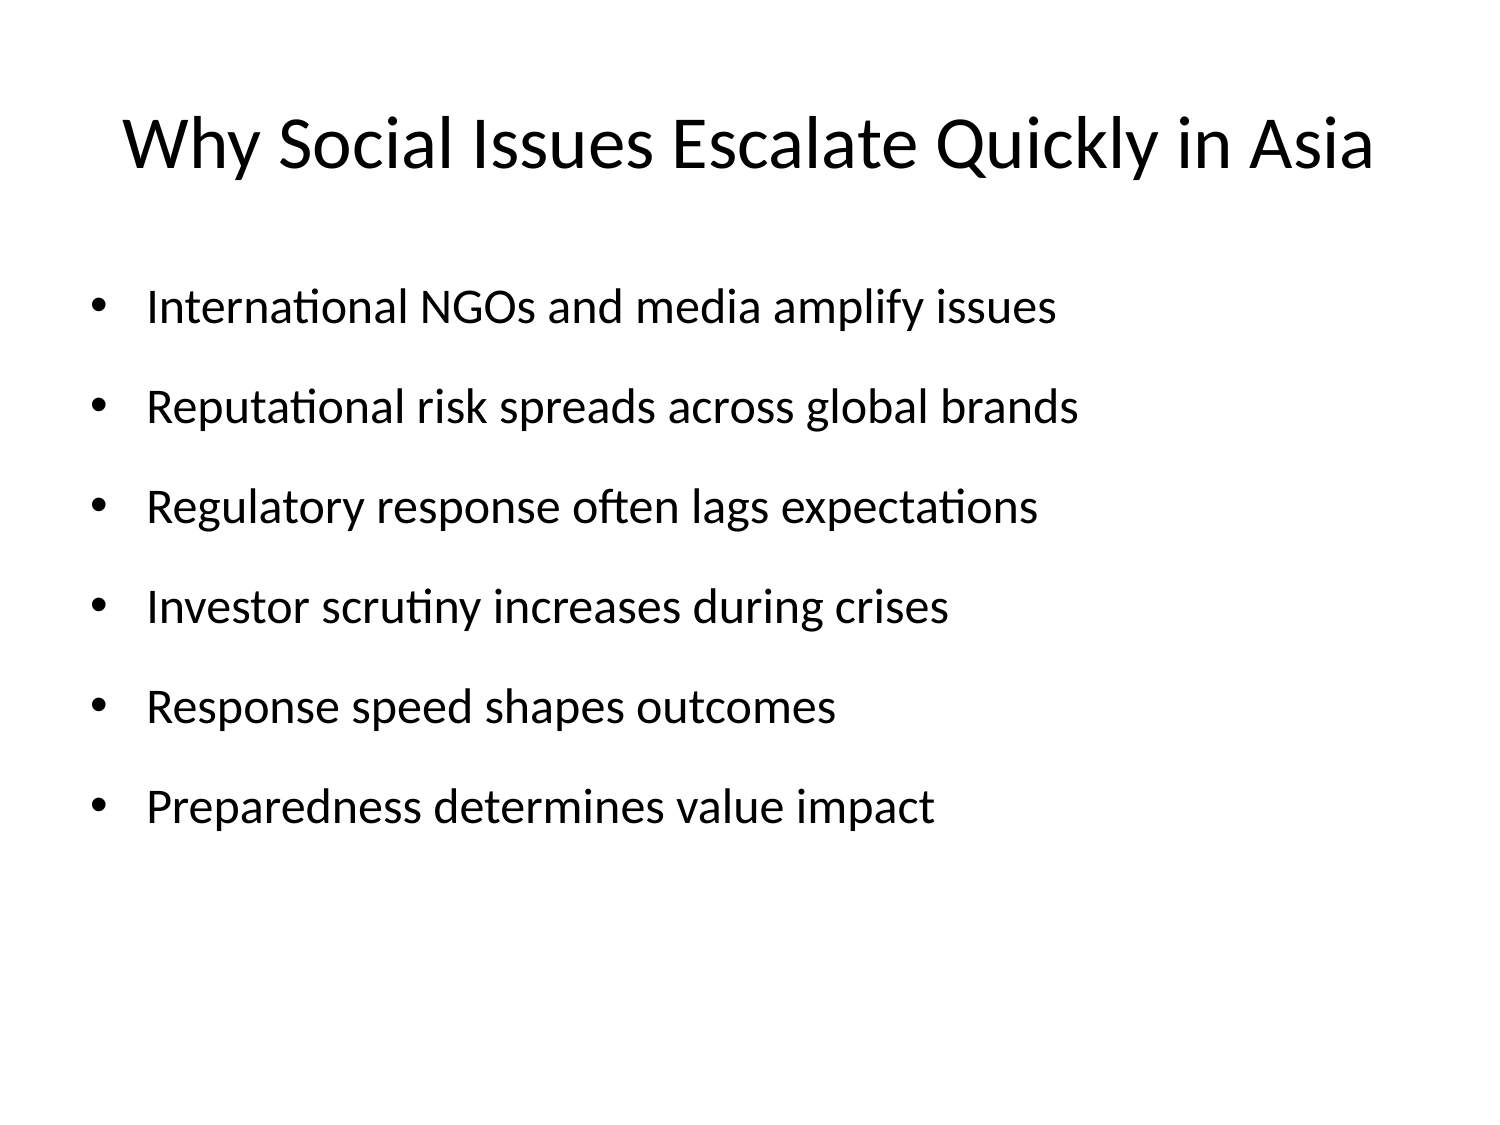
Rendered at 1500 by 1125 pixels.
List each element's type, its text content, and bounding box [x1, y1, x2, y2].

title Why Social Issues Escalate Quickly in Asia [75, 45, 1425, 233]
list International NGOs and media amplify issues Reputational risk spreads across global brands Regulatory response often lags expectations Investor scrutiny increases during crises Response speed shapes outcomes Preparedness determines value impact [75, 236, 1425, 979]
